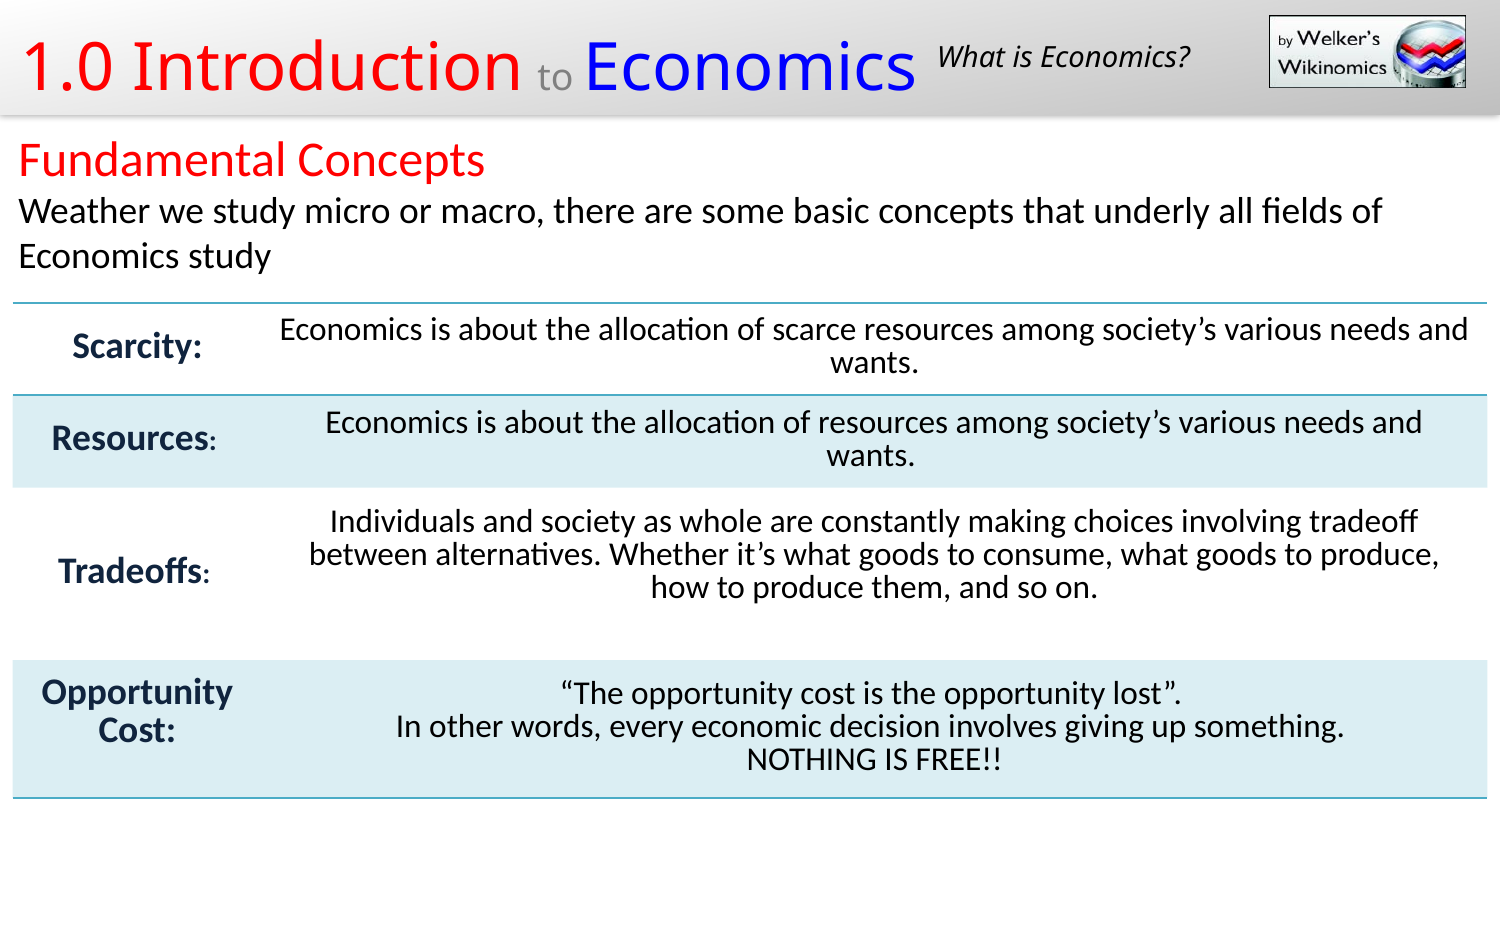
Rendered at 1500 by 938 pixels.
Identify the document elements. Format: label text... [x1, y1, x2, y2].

text_box Fundamental Concepts Weather we study micro or macro, there are some basic concepts that underly all fields of Economics study [3, 118, 1425, 284]
table_header Economics is about the allocation of scarce resources among society’s various needs and wants. [263, 304, 1487, 394]
table_cell Opportunity Cost: [13, 660, 263, 797]
table_cell “The opportunity cost is the opportunity lost”. In other words, every economic decision involves giving up something. NOTHING IS FREE!! [263, 660, 1487, 797]
table_cell Tradeoffs: [13, 488, 263, 660]
picture [1269, 15, 1466, 88]
table_cell Economics is about the allocation of resources among society’s various needs and wants. [263, 396, 1487, 488]
table_header Scarcity: [13, 304, 263, 394]
text_box What is Economics? [827, 31, 1300, 81]
table_cell Resources: [13, 396, 263, 488]
table_cell Individuals and society as whole are constantly making choices involving tradeoff between alternatives. Whether it’s what goods to consume, what goods to produce, how to produce them, and so on. [263, 488, 1487, 660]
